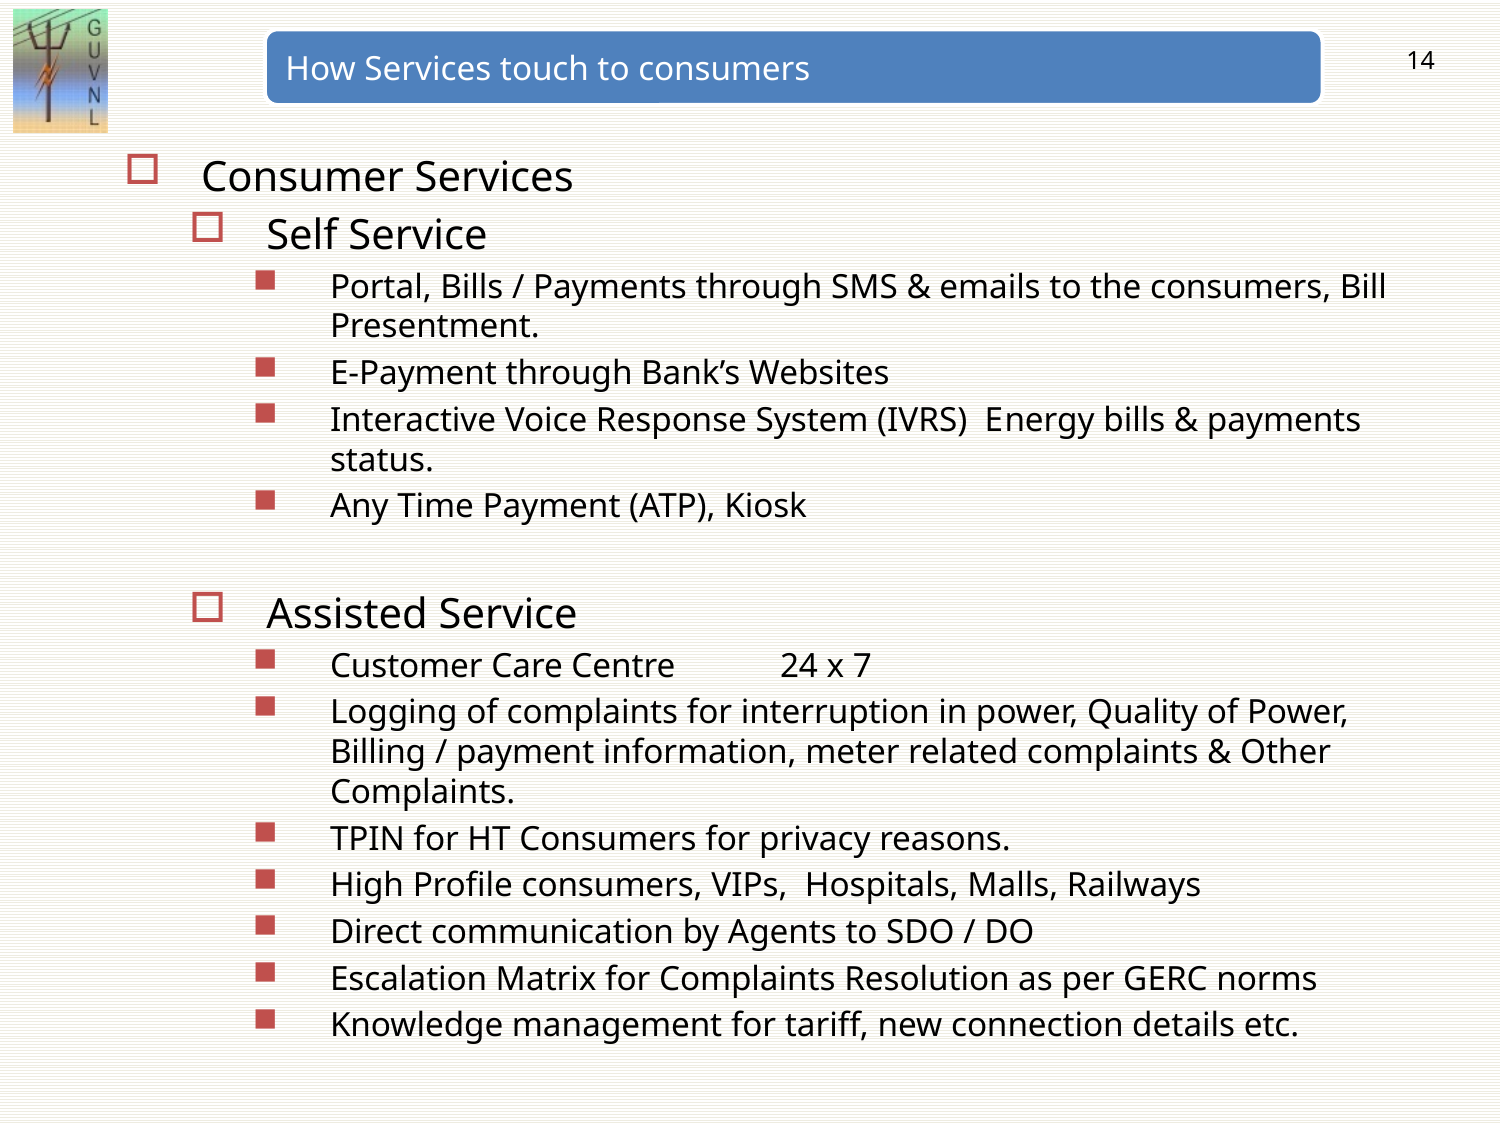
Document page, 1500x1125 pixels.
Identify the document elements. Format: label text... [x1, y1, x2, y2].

list Consumer Services Self Service Portal, Bills / Payments through SMS & emails to the consumers, Bill Presentment. E-Payment through Bank’s Websites Interactive Voice Response System (IVRS) Energy bills & payments status. Any Time Payment (ATP), Kiosk Assisted Service Customer Care Centre 24 x 7 Logging of complaints for interruption in power, Quality of Power, Billing / payment information, meter related complaints & Other Complaints. TPIN for HT Consumers for privacy reasons. High Profile consumers, VIPs, Hospitals, Malls, Railways Direct communication by Agents to SDO / DO Escalation Matrix for Complaints Resolution as per GERC norms Knowledge management for tariff, new connection details etc. [108, 141, 1436, 1072]
picture [13, 9, 108, 133]
slide_number 14 [1324, 37, 1451, 116]
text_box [264, 28, 1323, 106]
